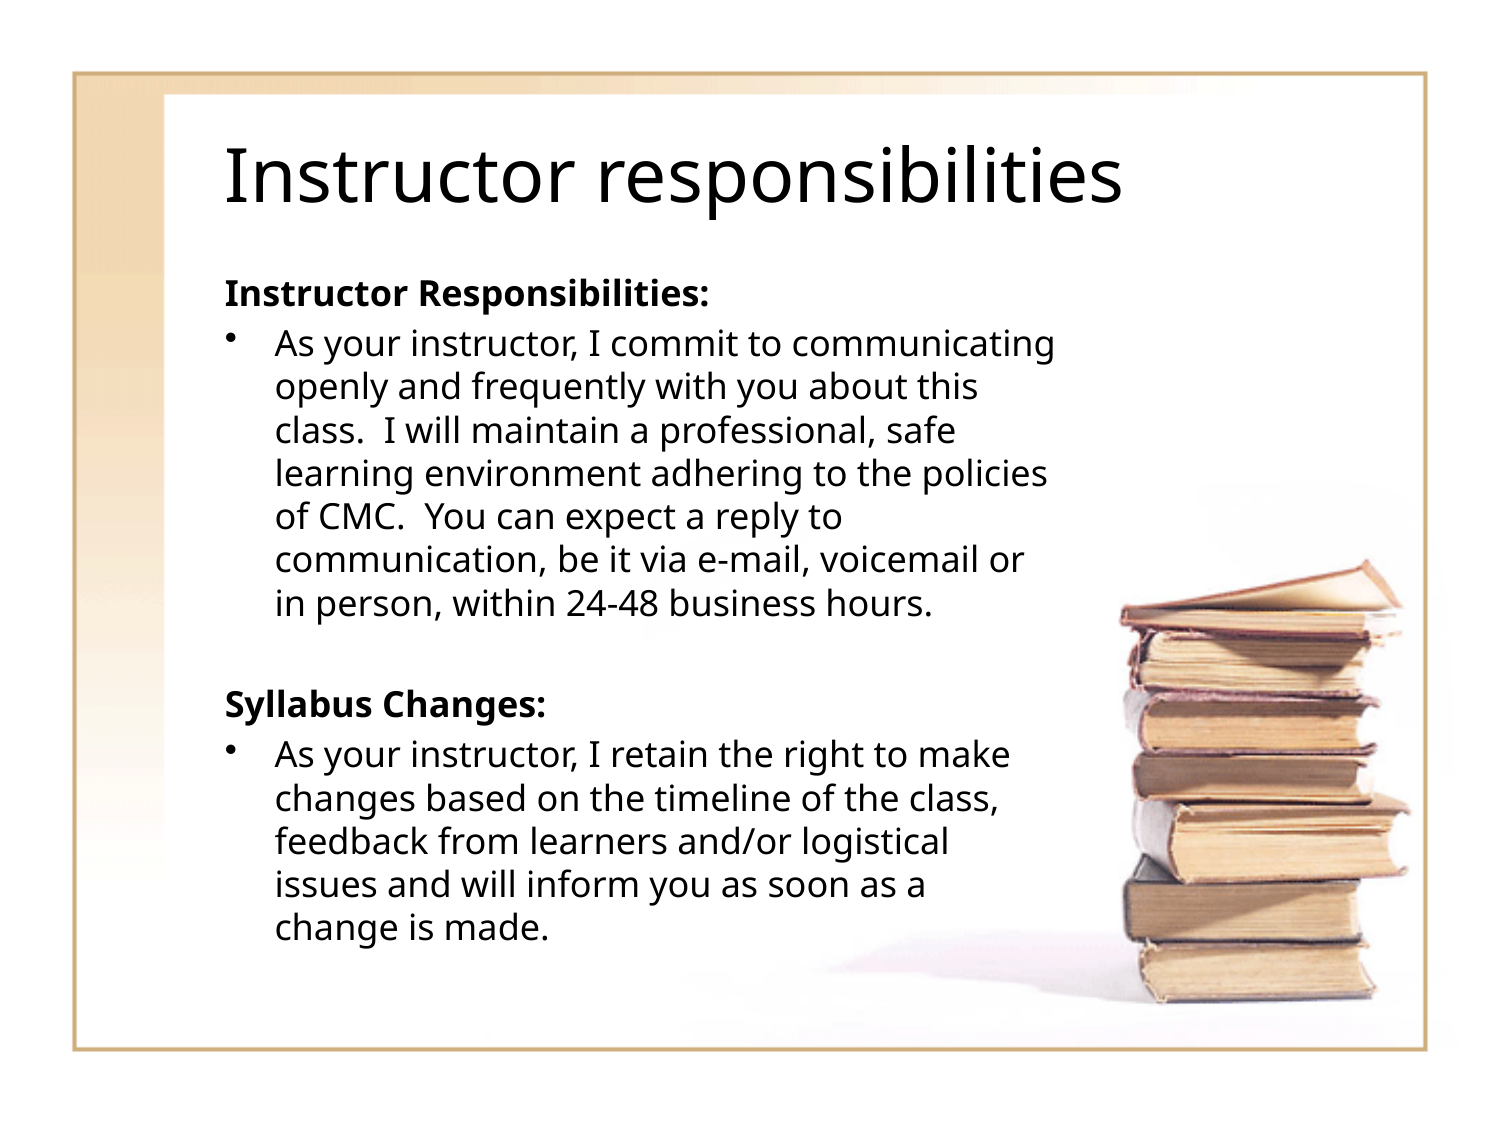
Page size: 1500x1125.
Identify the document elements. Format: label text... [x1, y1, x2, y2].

picture [0, 0, 1500, 1125]
list Instructor Responsibilities: As your instructor, I commit to communicating openly and frequently with you about this class. I will maintain a professional, safe learning environment adhering to the policies of CMC. You can expect a reply to communication, be it via e-mail, voicemail or in person, within 24-48 business hours. Syllabus Changes: As your instructor, I retain the right to make changes based on the timeline of the class, feedback from learners and/or logistical issues and will inform you as soon as a change is made. [209, 262, 1073, 1006]
title Instructor responsibilities [209, 112, 1373, 233]
